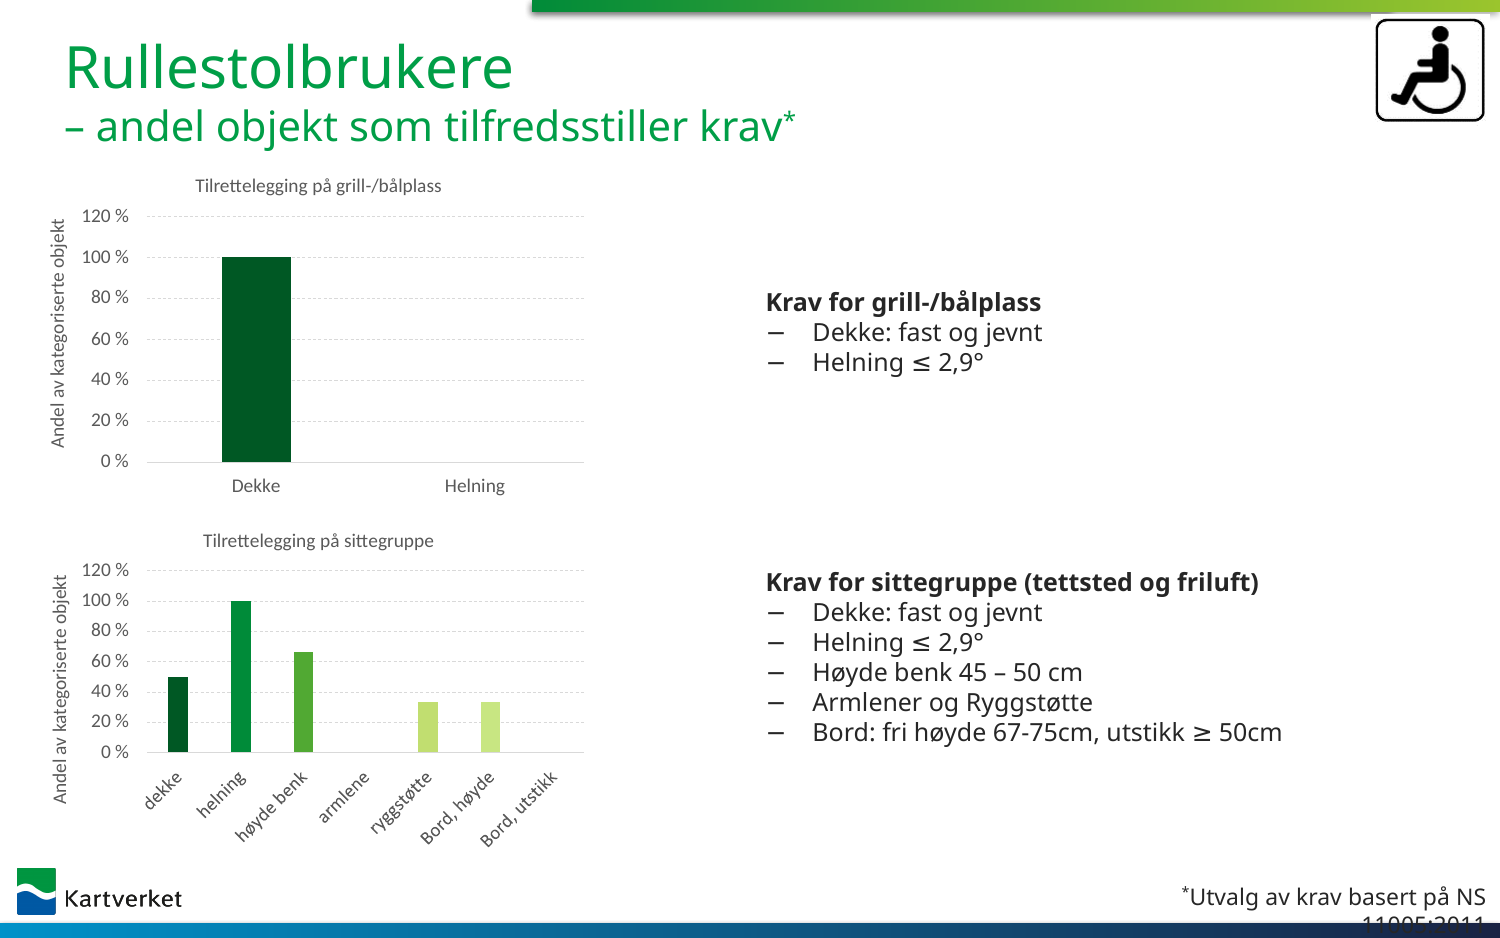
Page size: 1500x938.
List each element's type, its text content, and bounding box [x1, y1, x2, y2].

text_box Krav for sittegruppe (tettsted og friluft) Dekke: fast og jevnt Helning ≤ 2,9° Høyde benk 45 – 50 cm Armlener og Ryggstøtte Bord: fri høyde 67-75cm, utstikk ≥ 50cm [750, 559, 1500, 754]
text_box *Utvalg av krav basert på NS 11005:2011 [1068, 873, 1500, 938]
picture [41, 166, 596, 505]
text_box Rullestolbrukere – andel objekt som tilfredsstiller krav* [49, 14, 1431, 158]
text_box Krav for grill-/bålplass Dekke: fast og jevnt Helning ≤ 2,9° [750, 279, 1452, 384]
picture [41, 520, 596, 859]
picture [1371, 13, 1491, 127]
